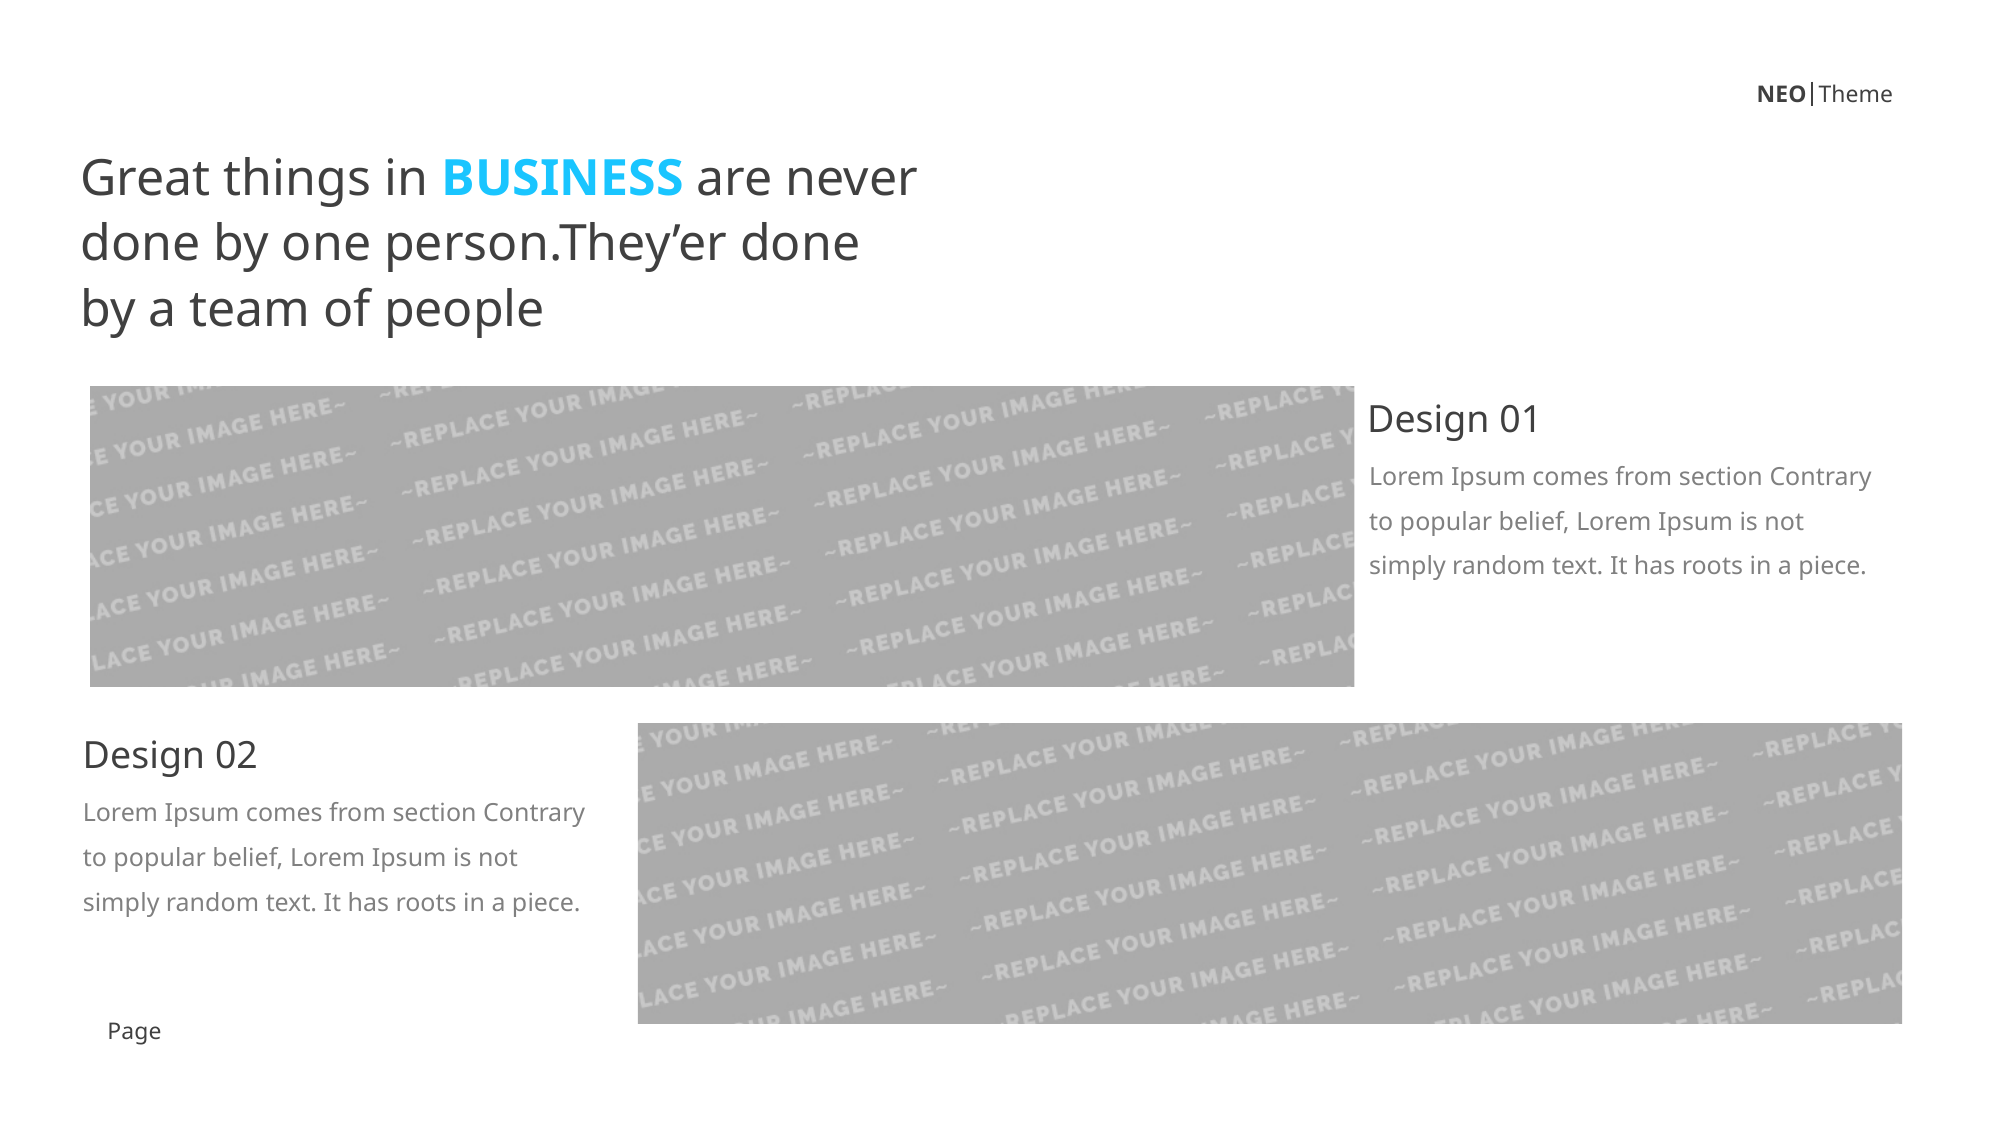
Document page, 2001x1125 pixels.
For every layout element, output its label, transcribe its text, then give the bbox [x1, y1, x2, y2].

text_box Lorem Ipsum comes from section Contrary to popular belief, Lorem Ipsum is not simply random text. It has roots in a piece. [68, 774, 612, 924]
picture [89, 386, 1355, 687]
text_box Design 02 [67, 723, 273, 784]
text_box Great things in BUSINESS are never done by one person.They’er done by a team of people [65, 137, 934, 344]
text_box Lorem Ipsum comes from section Contrary to popular belief, Lorem Ipsum is not simply random text. It has roots in a piece. [1355, 437, 1898, 588]
text_box Design 01 [1355, 387, 1558, 447]
picture [637, 723, 1903, 1024]
